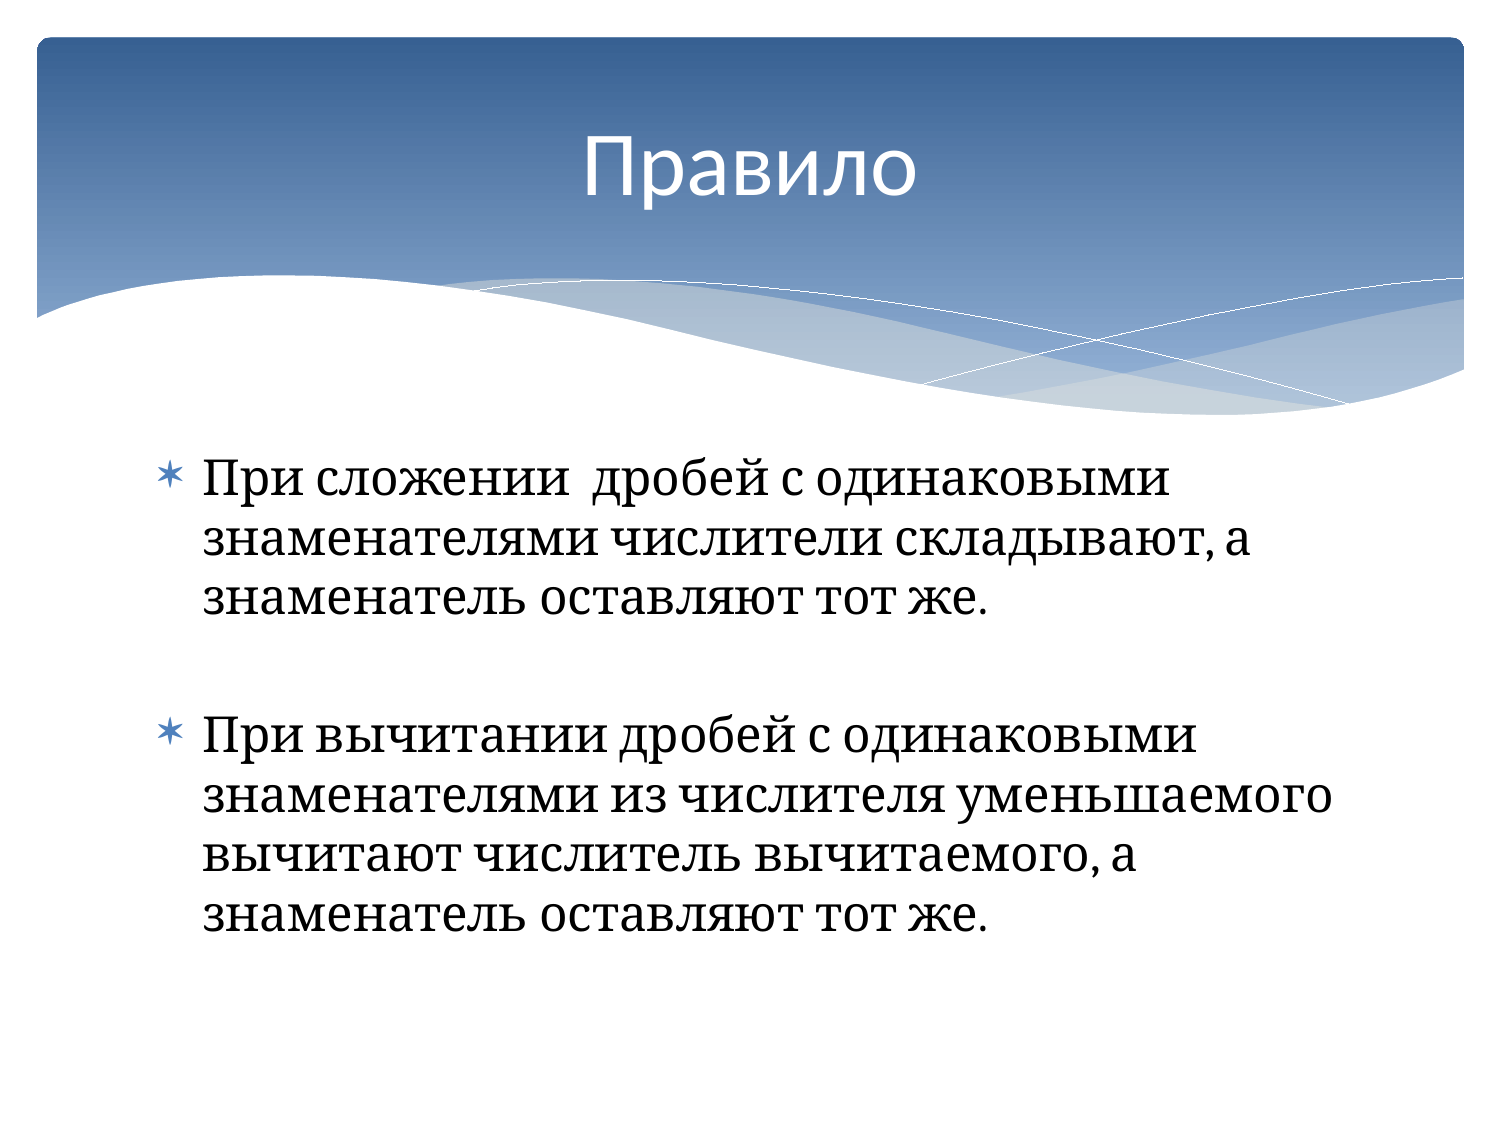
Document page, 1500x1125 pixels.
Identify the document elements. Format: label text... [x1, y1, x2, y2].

title Правило [75, 55, 1425, 261]
list При сложении дробей с одинаковыми знаменателями числители складывают, а знаменатель оставляют тот же. При вычитании дробей с одинаковыми знаменателями из числителя уменьшаемого вычитают числитель вычитаемого, а знаменатель оставляют тот же. [143, 438, 1359, 1005]
